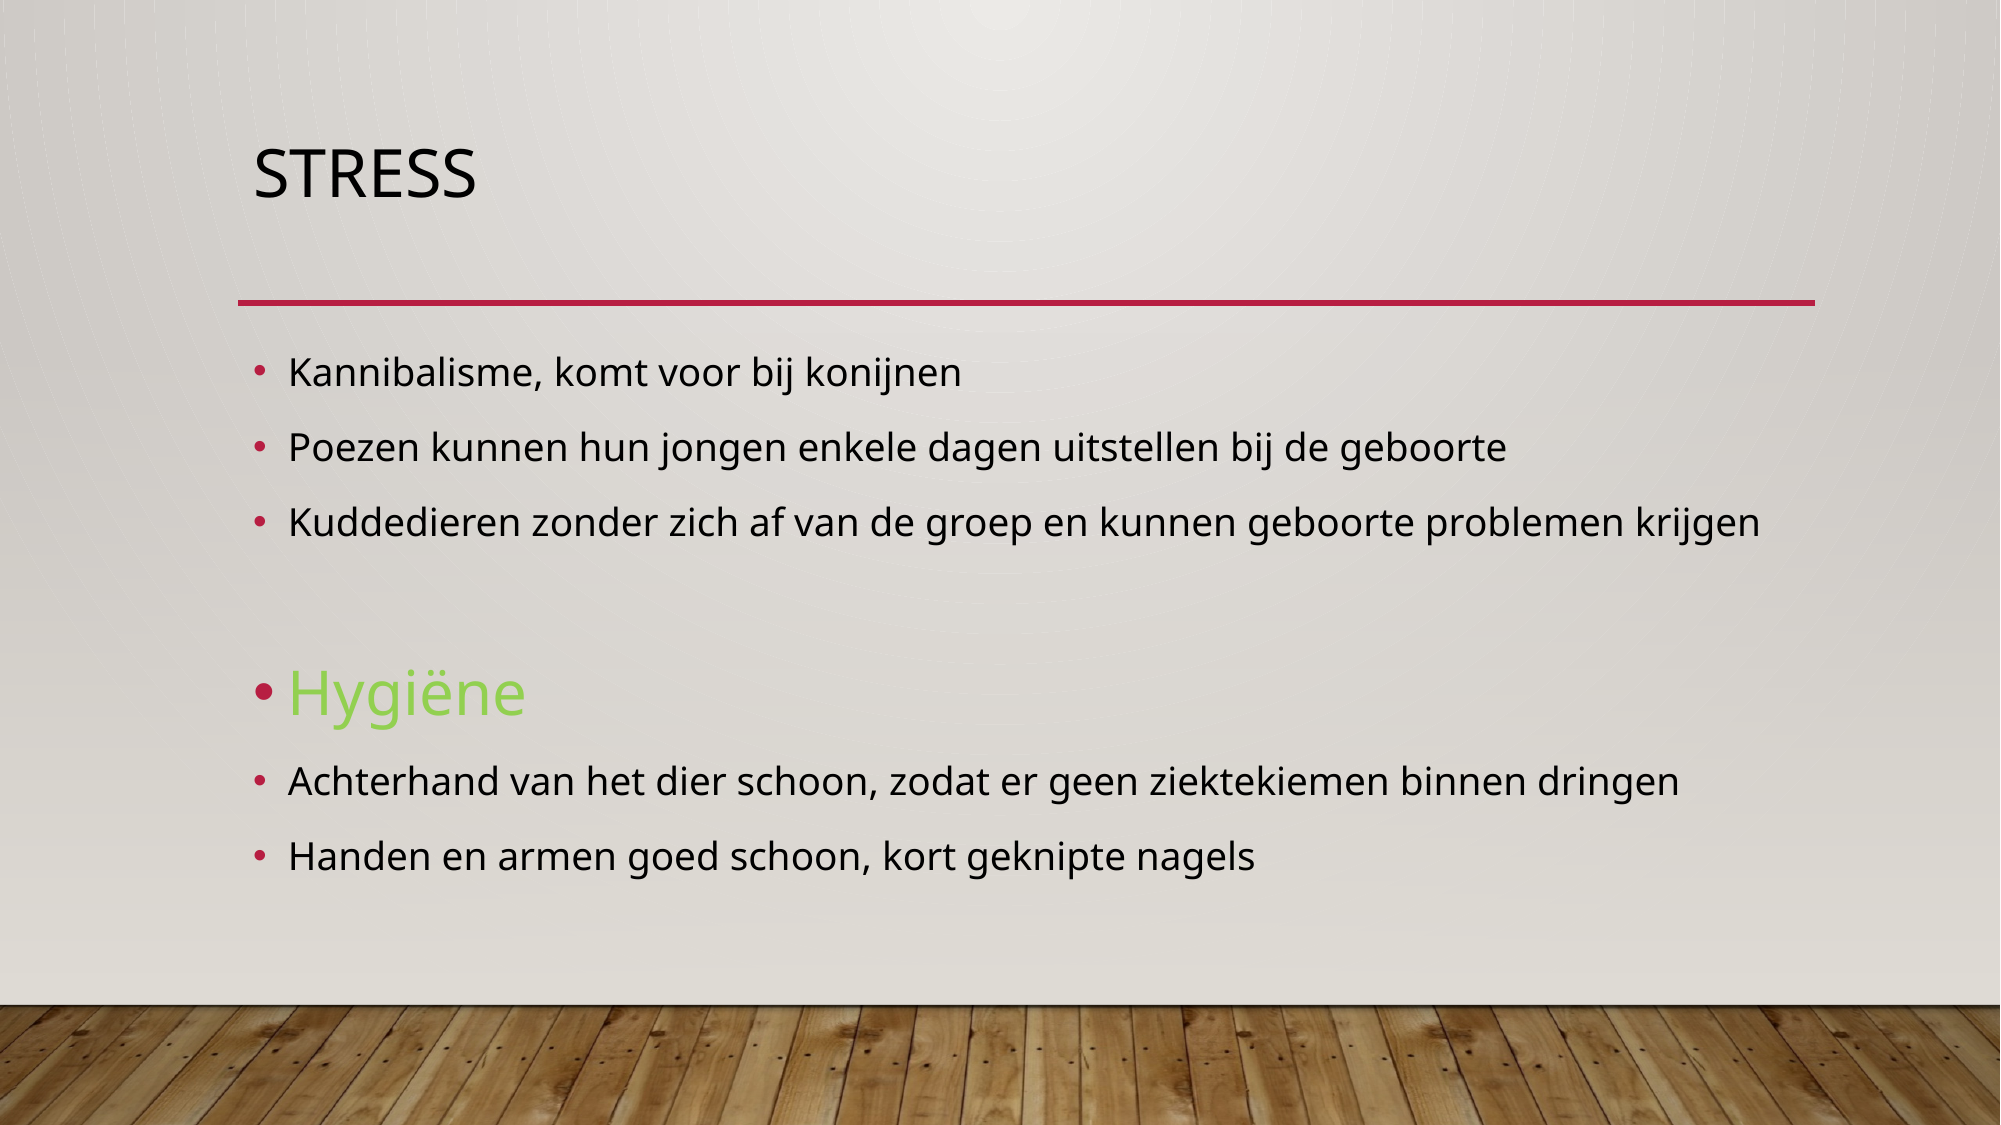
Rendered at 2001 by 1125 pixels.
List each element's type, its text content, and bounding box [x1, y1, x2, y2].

title Stress [238, 131, 1814, 305]
list Kannibalisme, komt voor bij konijnen Poezen kunnen hun jongen enkele dagen uitstellen bij de geboorte Kuddedieren zonder zich af van de groep en kunnen geboorte problemen krijgen Hygiëne Achterhand van het dier schoon, zodat er geen ziektekiemen binnen dringen Handen en armen goed schoon, kort geknipte nagels [238, 330, 1814, 897]
picture [0, 1005, 2000, 1125]
